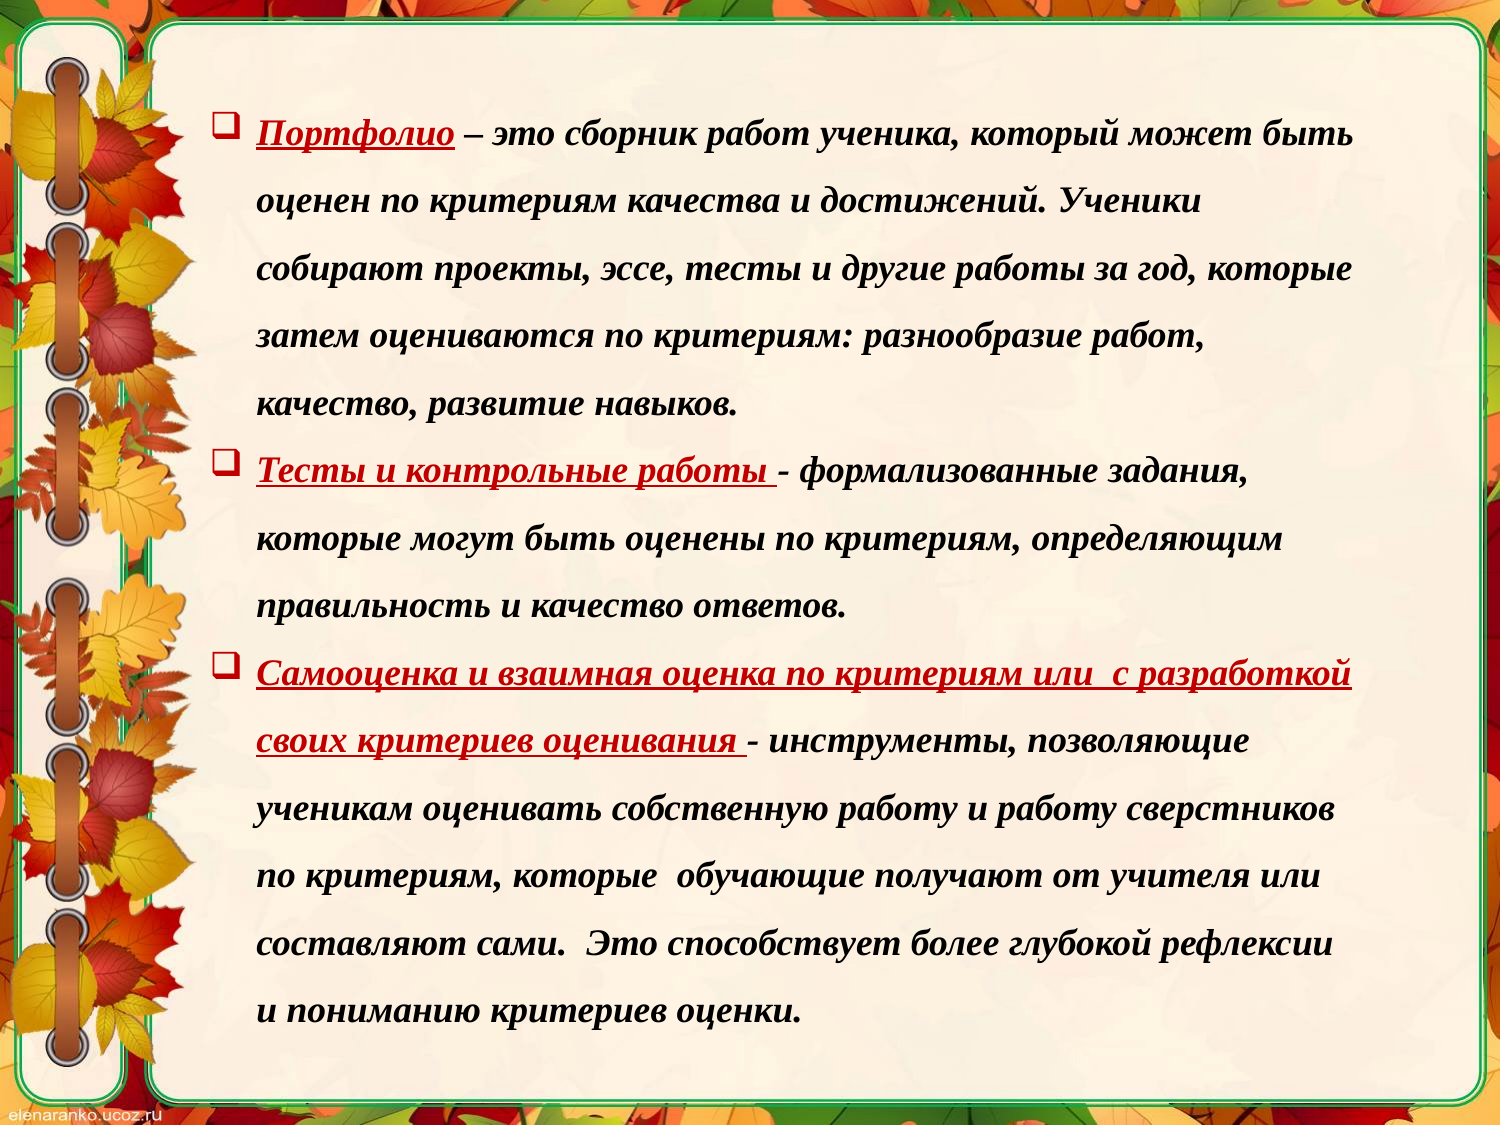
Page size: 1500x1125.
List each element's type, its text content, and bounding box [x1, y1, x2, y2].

picture [0, 0, 1500, 1125]
text_box Портфолио – это сборник работ ученика, который может быть оценен по критериям качества и достижений. Ученики собирают проекты, эссе, тесты и другие работы за год, которые затем оцениваются по критериям: разнообразие работ, качество, развитие навыков. Тесты и контрольные работы - формализованные задания, которые могут быть оценены по критериям, определяющим правильность и качество ответов. Самооценка и взаимная оценка по критериям или с разработкой своих критериев оценивания - инструменты, позволяющие ученикам оценивать собственную работу и работу сверстников по критериям, которые обучающие получают от учителя или составляют сами. Это способствует более глубокой рефлексии и пониманию критериев оценки. [194, 78, 1376, 1125]
